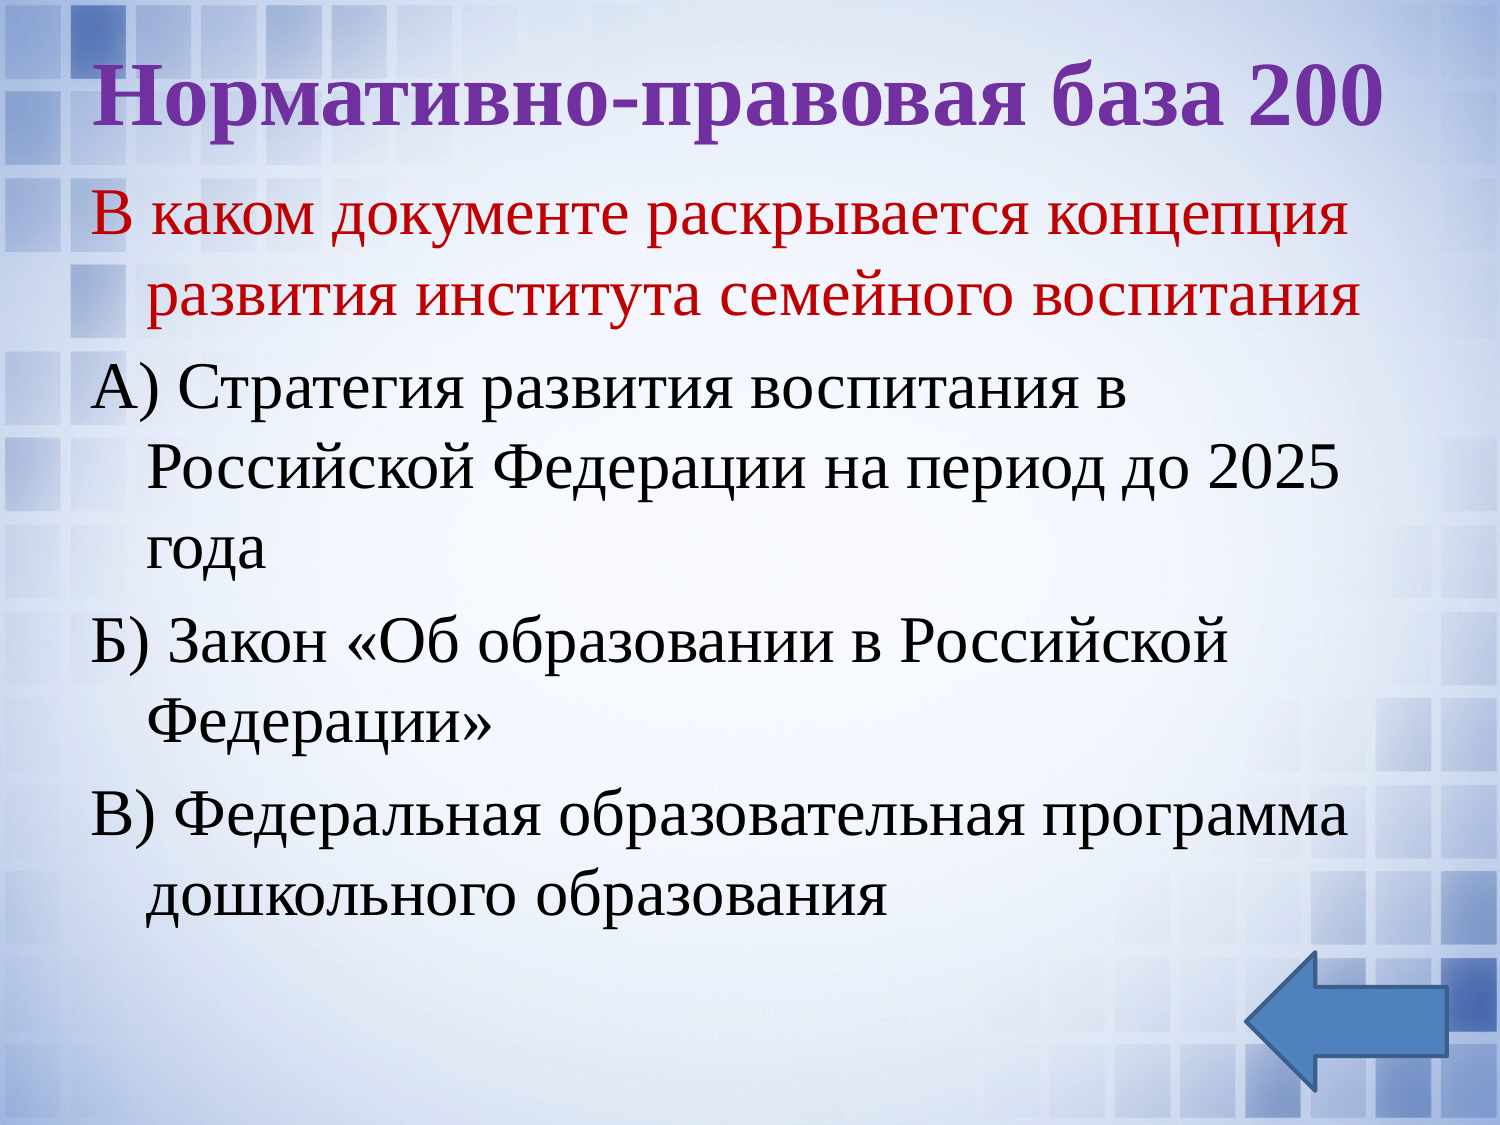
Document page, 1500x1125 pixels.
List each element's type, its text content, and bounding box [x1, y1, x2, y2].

picture [0, 0, 1500, 1125]
title Нормативно-правовая база 200 [64, 19, 1415, 159]
text_box [1243, 950, 1449, 1093]
list В каком документе раскрывается концепция развития института семейного воспитания А) Стратегия развития воспитания в Российской Федерации на период до 2025 года Б) Закон «Об образовании в Российской Федерации» В) Федеральная образовательная программа дошкольного образования [75, 160, 1425, 976]
